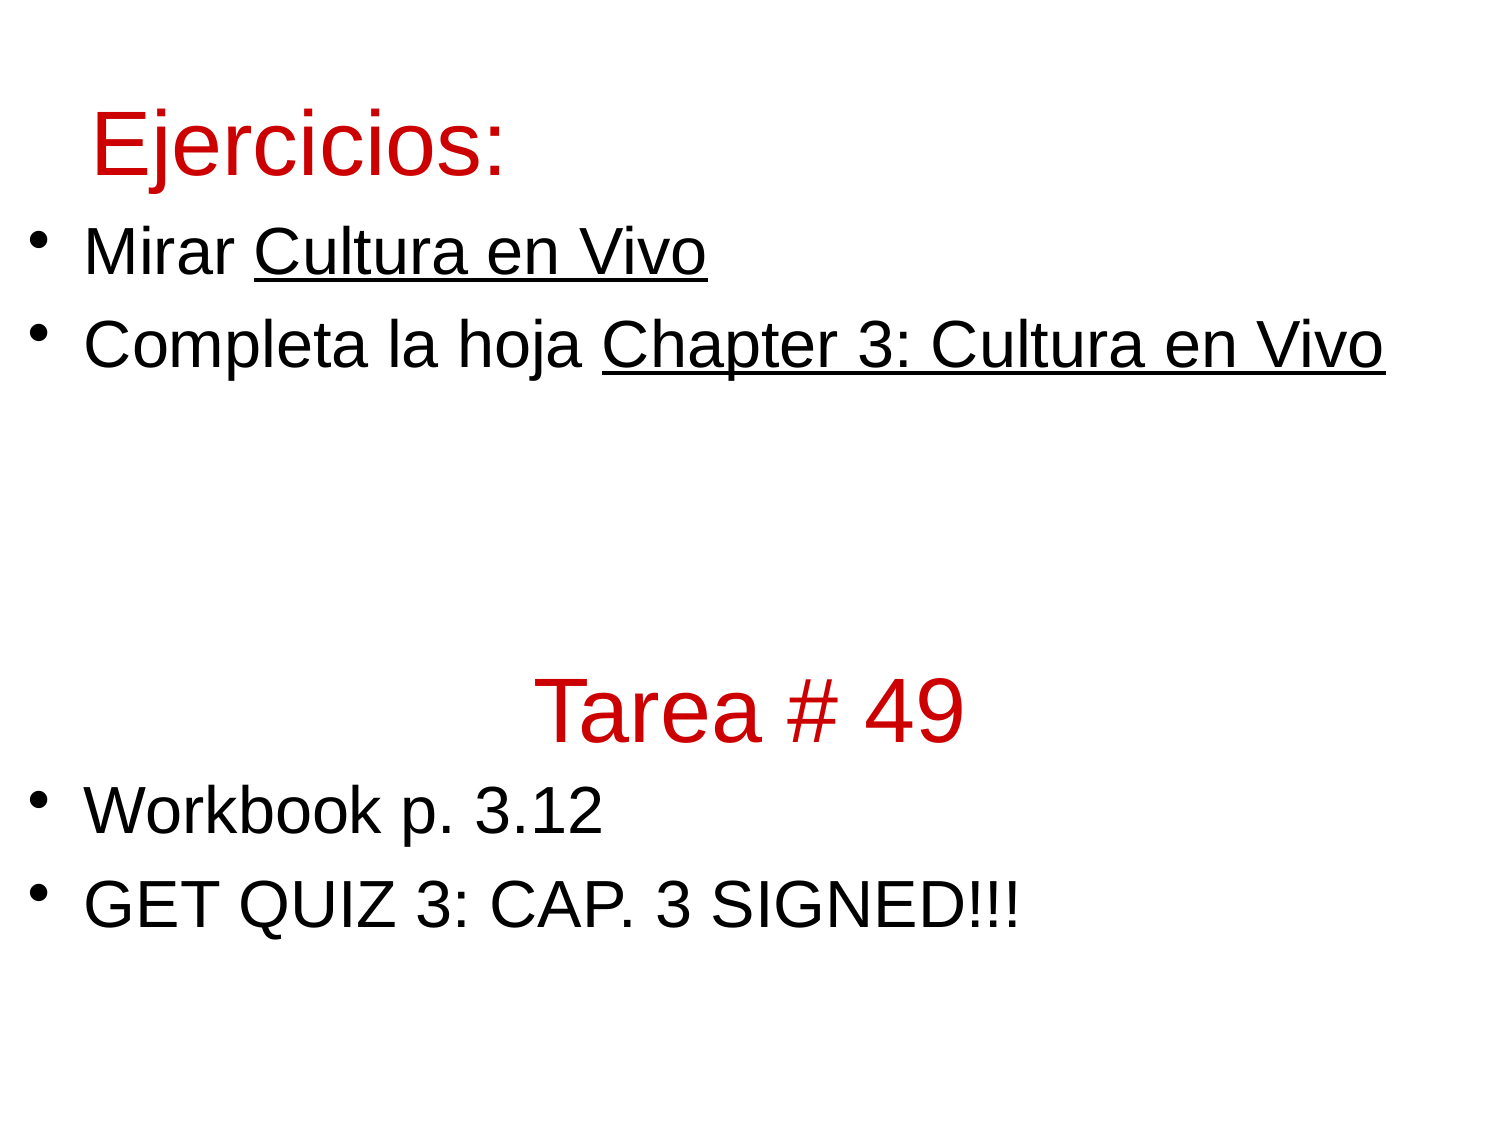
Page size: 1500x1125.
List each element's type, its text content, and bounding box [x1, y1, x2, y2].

text_box Tarea # 49 [74, 612, 1425, 800]
title Ejercicios: [75, 45, 1425, 200]
list Mirar Cultura en Vivo Completa la hoja Chapter 3: Cultura en Vivo Workbook p. 3.12 GET QUIZ 3: CAP. 3 SIGNED!!! [12, 200, 1475, 1050]
